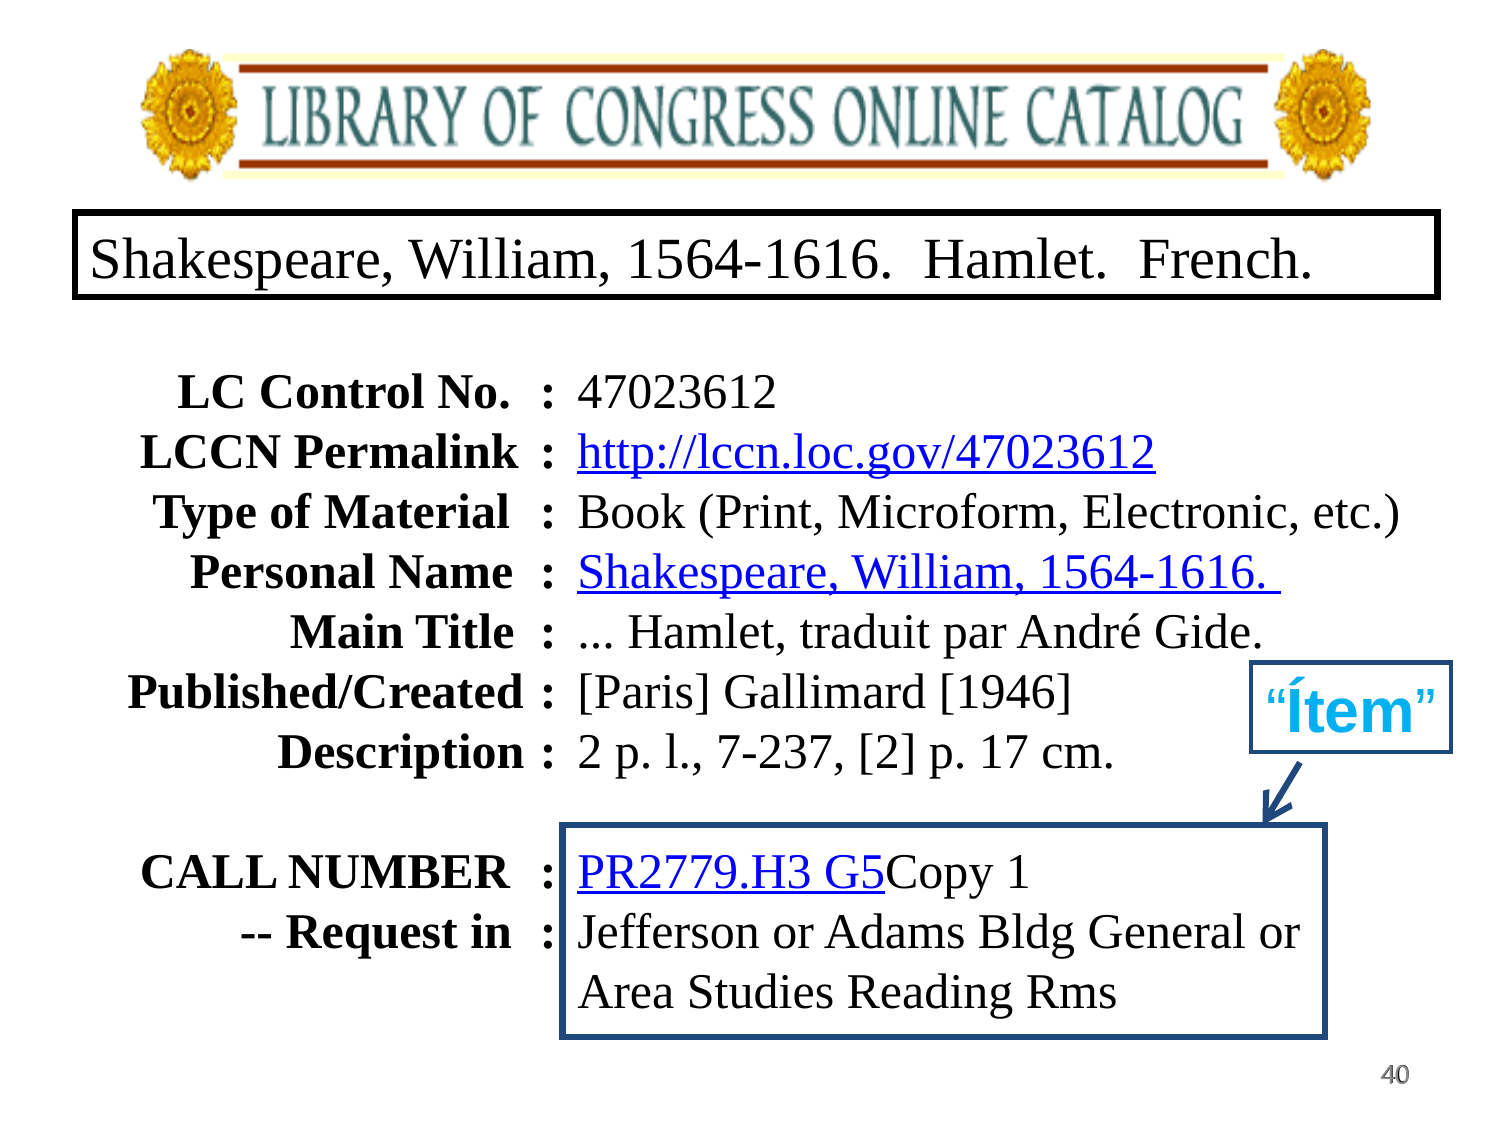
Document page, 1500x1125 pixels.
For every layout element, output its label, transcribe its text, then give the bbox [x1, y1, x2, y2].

text_box “Ítem” [1251, 662, 1451, 753]
text_box LC Control No. : 47023612 LCCN Permalink : http://lccn.loc.gov/47023612 Type of Material : Book (Print, Microform, Electronic, etc.) Personal Name : Shakespeare, William, 1564-1616. Main Title : ... Hamlet, traduit par André Gide. Published/Created : [Paris] Gallimard [1946] Description : 2 p. l., 7-237, [2] p. 17 cm. CALL NUMBER : PR2779.H3 G5Copy 1 -- Request in : Jefferson or Adams Bldg General or Area Studies Reading Rms [112, 350, 1500, 1026]
text_box [1262, 762, 1301, 824]
text_box [562, 824, 1325, 1038]
slide_number 40 [1074, 1042, 1425, 1103]
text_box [137, 49, 1376, 199]
text_box 40 [1074, 1026, 1425, 1042]
text_box Shakespeare, William, 1564-1616. Hamlet. French. [74, 212, 1438, 298]
